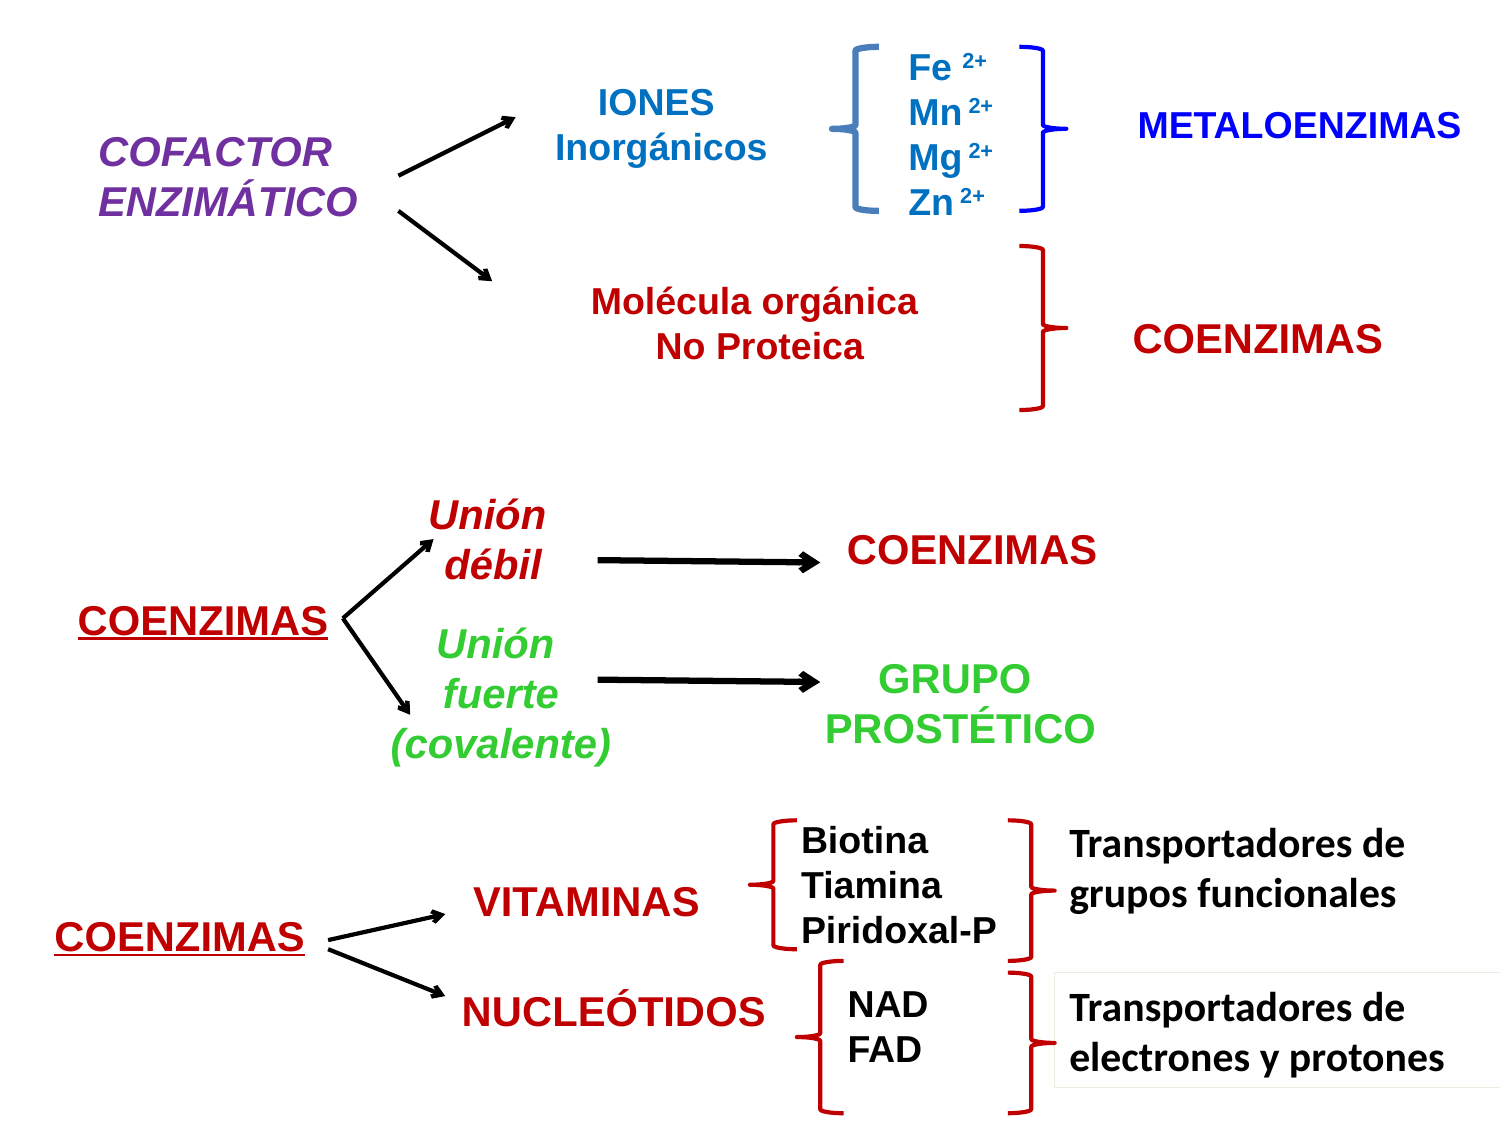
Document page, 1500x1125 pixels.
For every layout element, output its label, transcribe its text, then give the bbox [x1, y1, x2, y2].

text_box [1019, 46, 1068, 212]
text_box [1007, 819, 1056, 962]
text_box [398, 210, 493, 282]
text_box COENZIMAS [35, 902, 320, 968]
text_box Transportadores de electrones y protones [1054, 972, 1500, 1088]
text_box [597, 559, 821, 563]
text_box Molécula orgánica No Proteica [575, 269, 944, 375]
text_box COENZIMAS [1113, 304, 1398, 370]
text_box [398, 116, 516, 176]
text_box VITAMINAS [458, 867, 715, 932]
text_box METALOENZIMAS [1101, 93, 1477, 154]
text_box COENZIMAS [58, 585, 337, 651]
text_box [749, 820, 786, 950]
text_box GRUPO PROSTÉTICO [810, 644, 1111, 760]
text_box NAD FAD [832, 972, 944, 1078]
text_box Fe 2+ Mn 2+ Mg 2+ Zn 2+ [893, 35, 1009, 275]
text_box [342, 618, 411, 716]
text_box Biotina Tiamina Piridoxal-P [786, 808, 1013, 959]
text_box Unión débil [413, 480, 573, 609]
text_box [1007, 971, 1056, 1114]
text_box COFACTOR ENZIMÁTICO [83, 117, 373, 232]
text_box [342, 538, 434, 619]
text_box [327, 913, 446, 941]
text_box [327, 948, 446, 997]
text_box Unión fuerte (covalente) [375, 609, 627, 825]
text_box [796, 960, 844, 1115]
text_box [831, 46, 879, 212]
text_box Transportadores de grupos funcionales [1054, 808, 1500, 924]
text_box COENZIMAS [832, 515, 1113, 581]
text_box IONES Inorgánicos [540, 70, 783, 175]
text_box NUCLEÓTIDOS [446, 977, 781, 1043]
text_box [1019, 245, 1068, 411]
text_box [597, 679, 821, 683]
